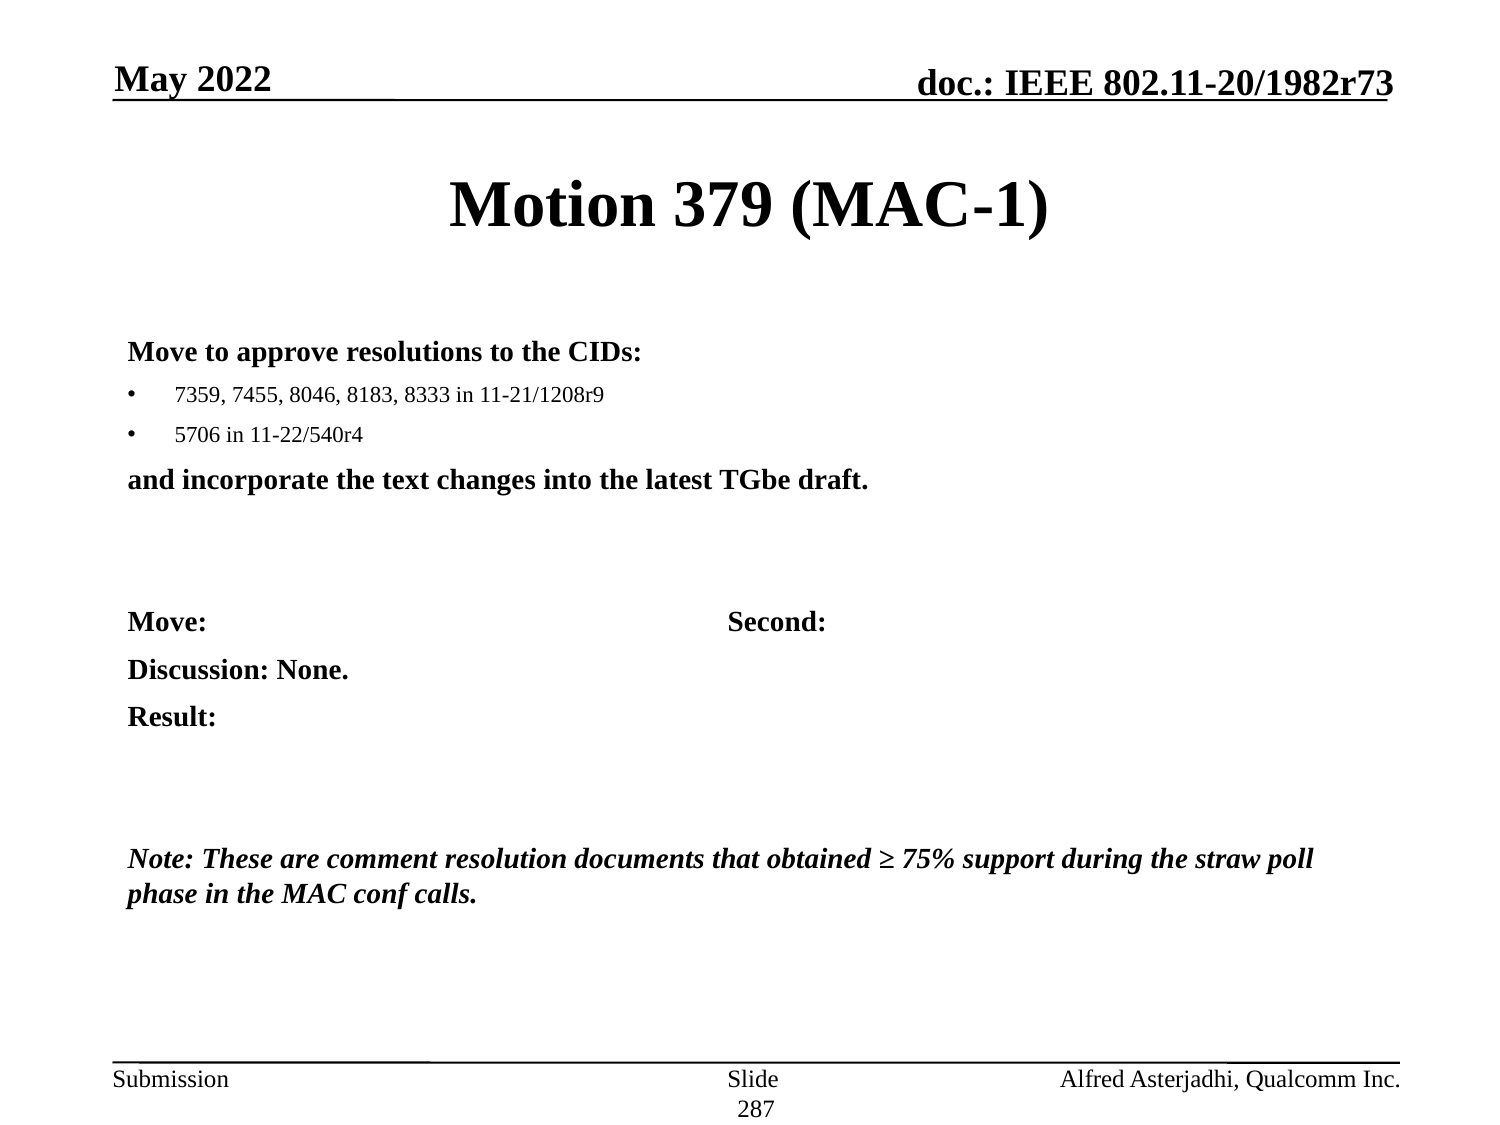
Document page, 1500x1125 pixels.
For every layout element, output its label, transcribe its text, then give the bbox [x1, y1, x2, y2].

list Move to approve resolutions to the CIDs: 7359, 7455, 8046, 8183, 8333 in 11-21/1208r9 5706 in 11-22/540r4 and incorporate the text changes into the latest TGbe draft. Move: Second: Discussion: None. Result: Note: These are comment resolution documents that obtained ≥ 75% support during the straw poll phase in the MAC conf calls. [112, 324, 1388, 1063]
title Motion 379 (MAC-1) [112, 112, 1388, 288]
footer Alfred Asterjadhi, Qualcomm Inc. [878, 1061, 1402, 1093]
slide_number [114, 54, 423, 100]
slide_number Slide 287 [712, 1061, 800, 1123]
